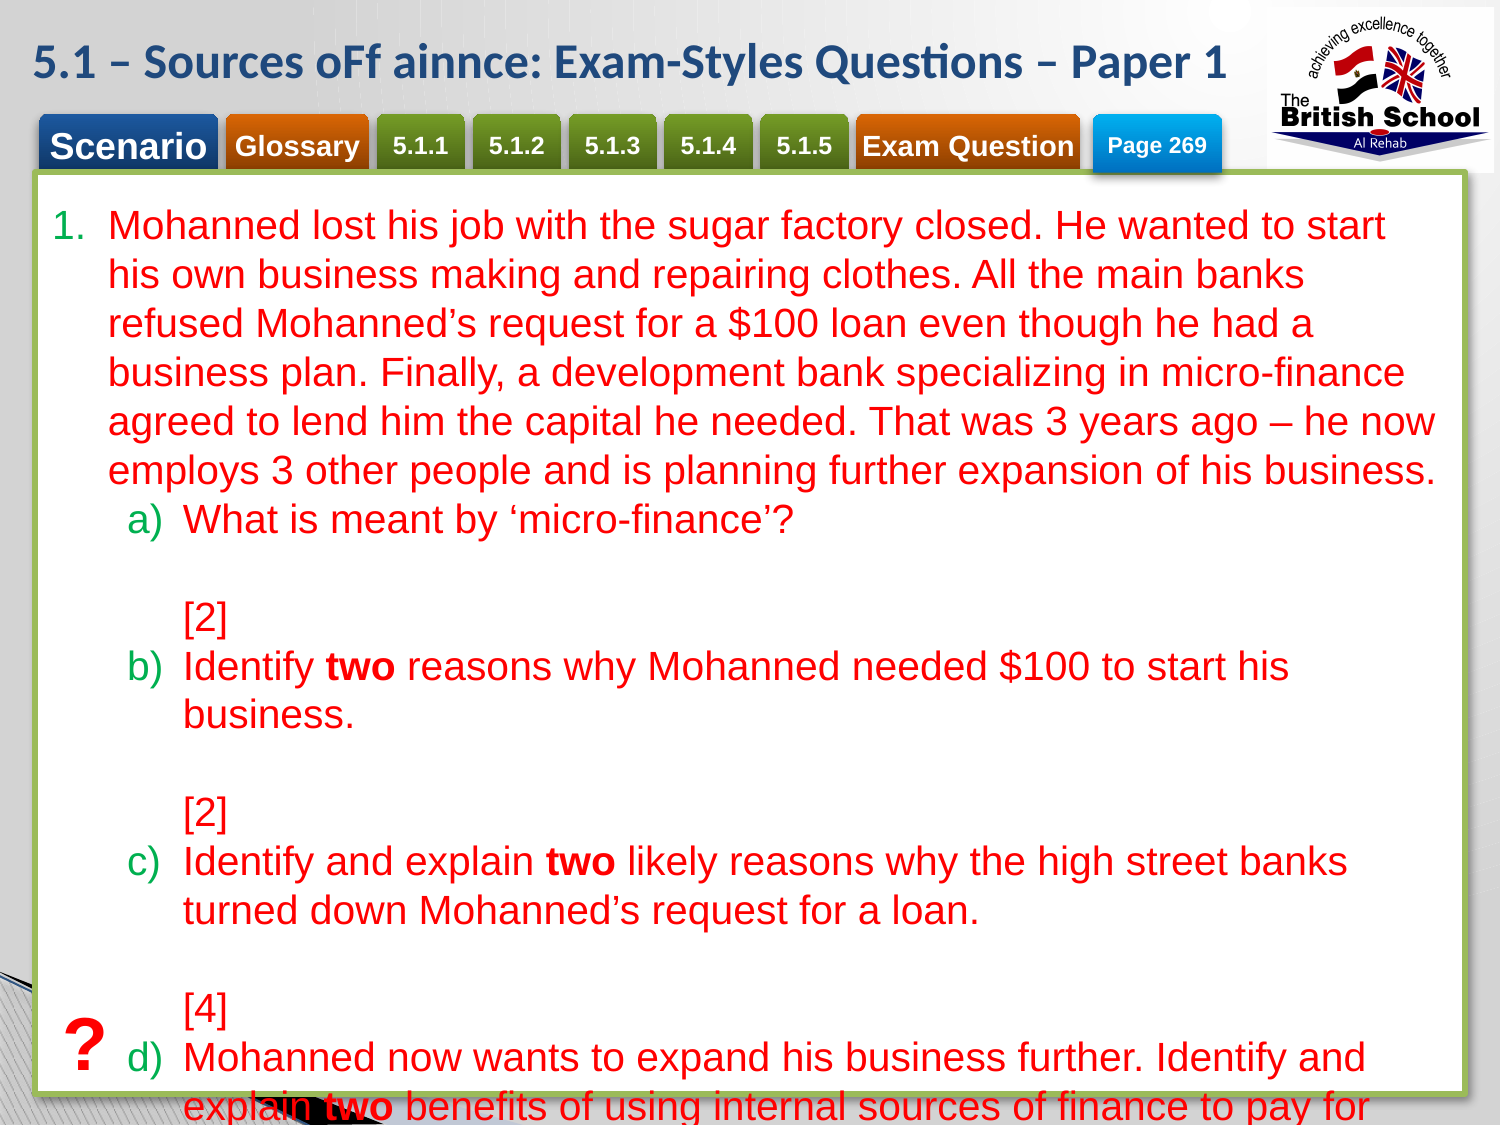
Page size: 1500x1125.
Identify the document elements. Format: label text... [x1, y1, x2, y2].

text_box Page 269 [1092, 114, 1223, 173]
text_box ? [47, 987, 124, 1093]
picture [1267, 7, 1495, 173]
text_box Mohanned lost his job with the sugar factory closed. He wanted to start his own business making and repairing clothes. All the main banks refused Mohanned’s request for a $100 loan even though he had a business plan. Finally, a development bank specializing in micro-finance agreed to lend him the capital he needed. That was 3 years ago – he now employs 3 other people and is planning further expansion of his business. What is meant by ‘micro-finance’? [2] Identify two reasons why Mohanned needed $100 to start his business. [2] Identify and explain two likely reasons why the high street banks turned down Mohanned’s request for a loan. [4] Mohanned now wants to expand his business further. Identify and explain two benefits of using internal sources of finance to pay for this. [6] 10 year after setting up his business, Mohanned converted it into a public limited company to raise finance for business expansion. Do you think he was right to do this? Justify your answer. [6] [37, 191, 1455, 1125]
title 5.1 – Sources oFf ainnce: Exam-Styles Questions – Paper 1 [17, 7, 1270, 110]
